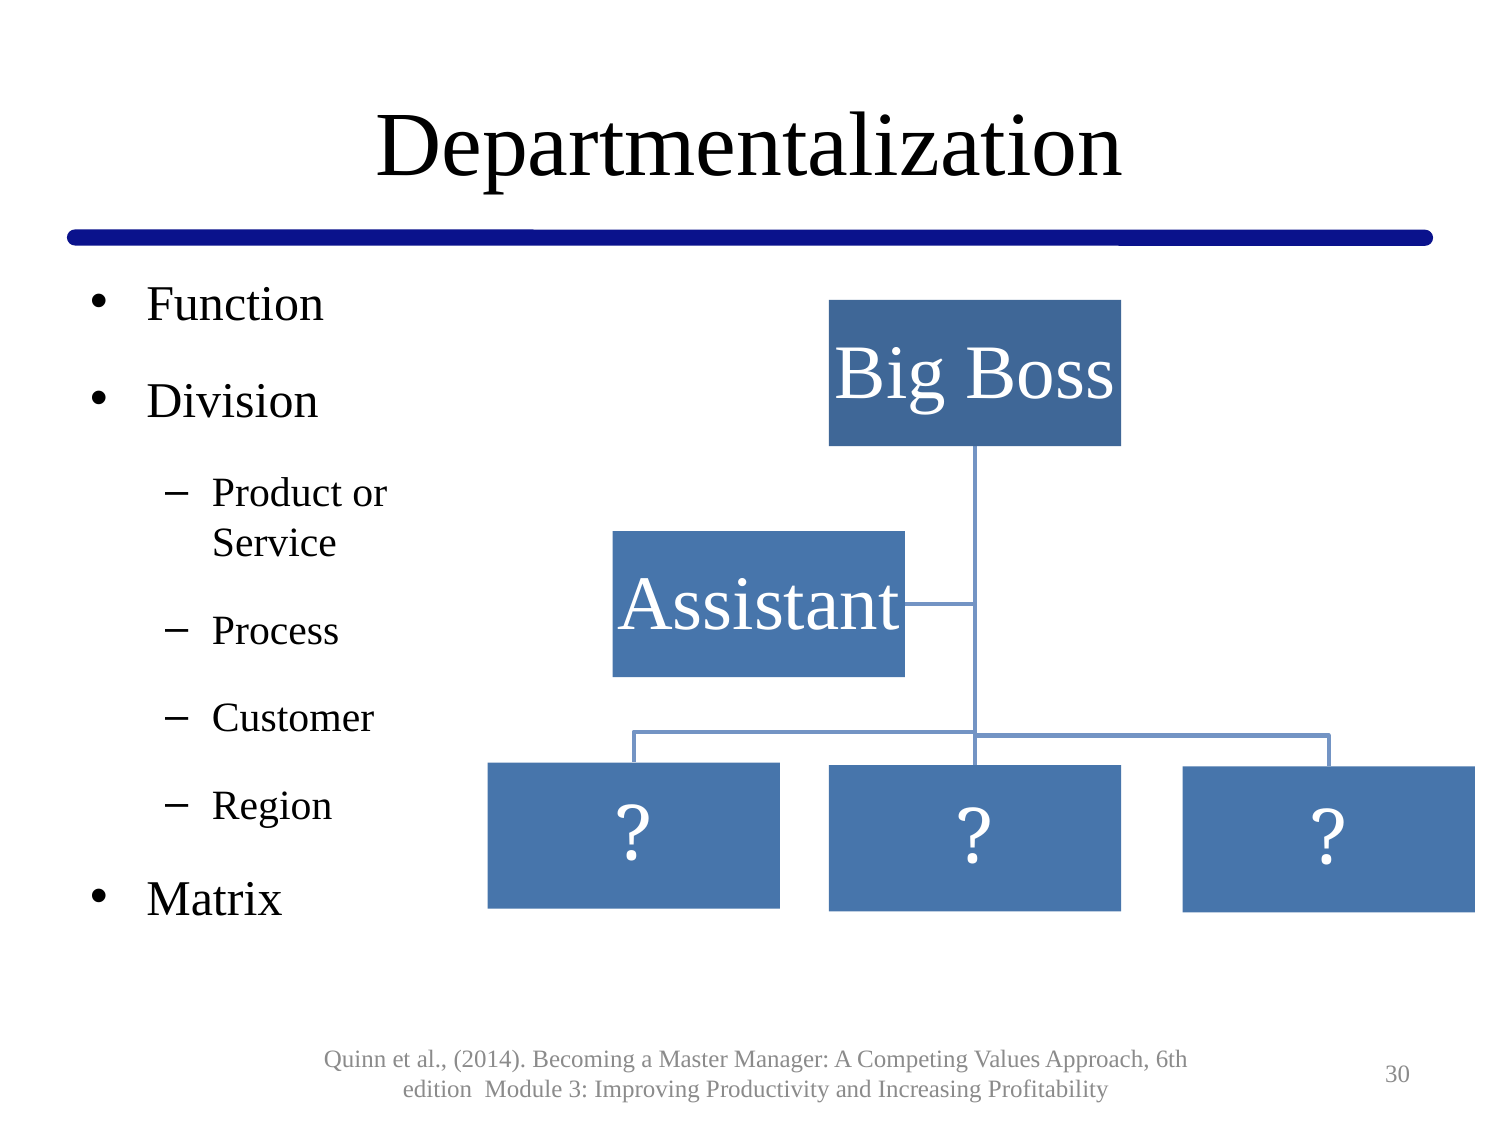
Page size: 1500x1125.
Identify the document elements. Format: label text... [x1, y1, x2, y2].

list Function Division Product or Service Process Customer Region Matrix [75, 262, 1425, 1005]
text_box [474, 270, 1476, 938]
slide_number 30 [1074, 1042, 1425, 1103]
footer Quinn et al., (2014). Becoming a Master Manager: A Competing Values Approach, 6th edition Module 3: Improving Productivity and Increasing Profitability [287, 1042, 1074, 1103]
title Departmentalization [75, 45, 1425, 233]
